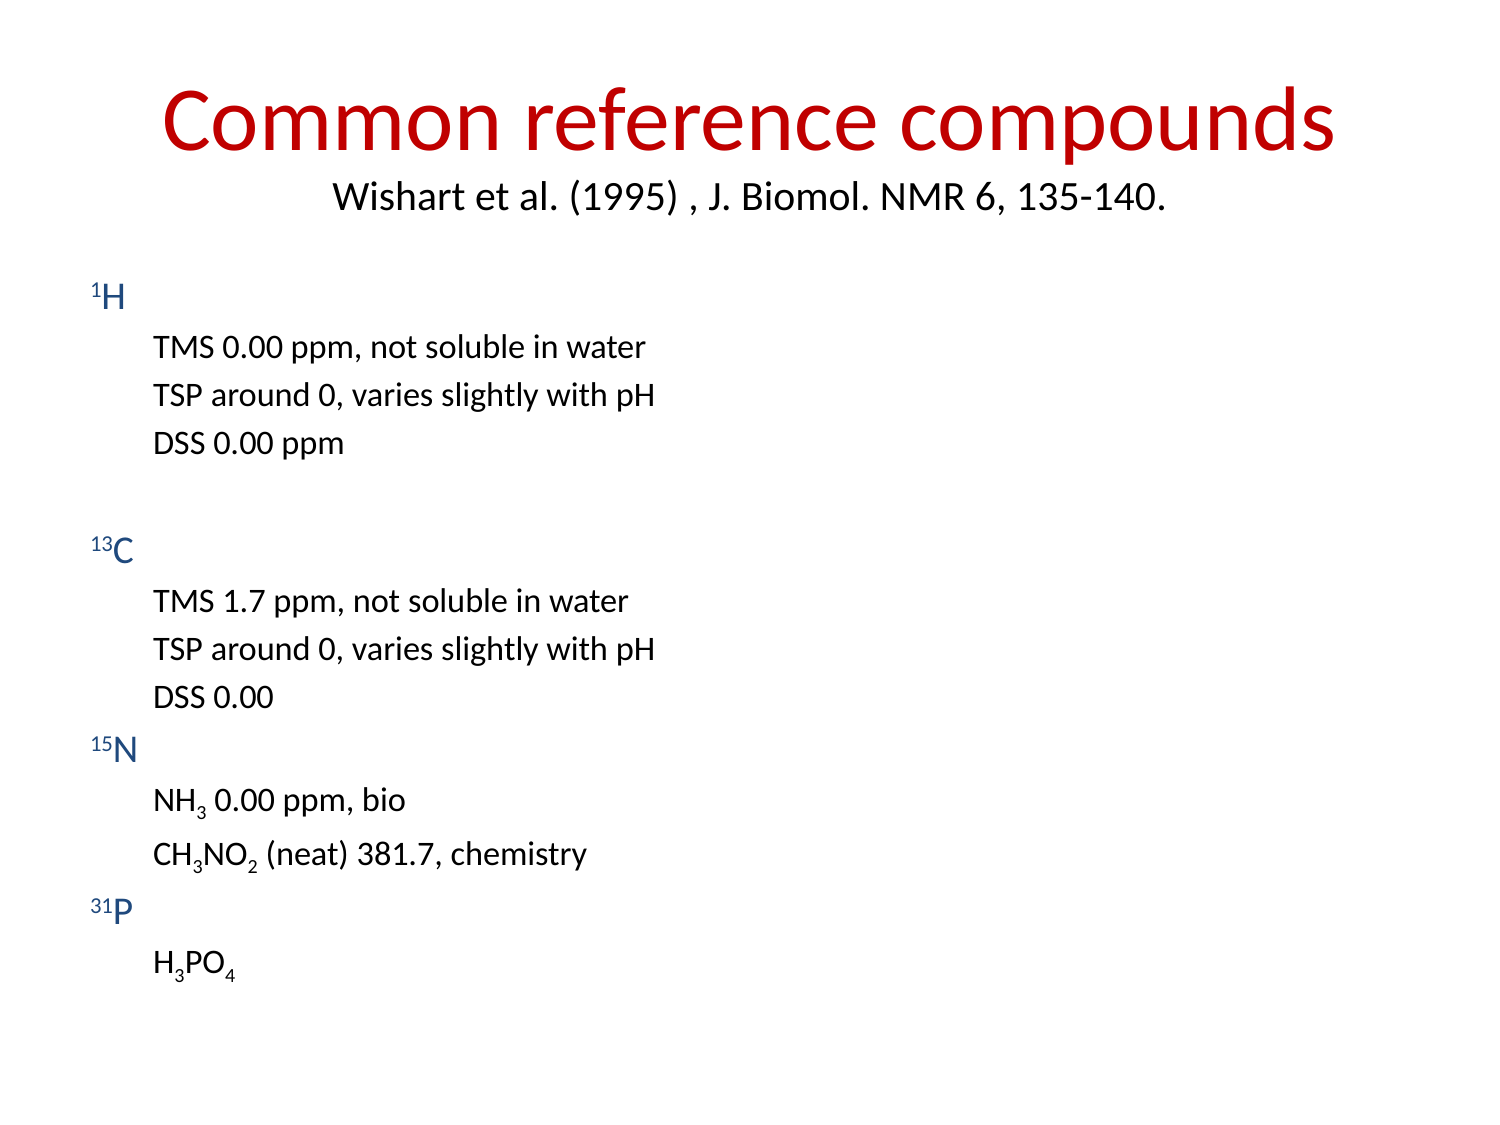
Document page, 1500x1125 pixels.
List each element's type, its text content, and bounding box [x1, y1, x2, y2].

title Common reference compounds Wishart et al. (1995) , J. Biomol. NMR 6, 135-140. [75, 45, 1425, 233]
list 1H TMS 0.00 ppm, not soluble in water TSP around 0, varies slightly with pH DSS 0.00 ppm 13C TMS 1.7 ppm, not soluble in water TSP around 0, varies slightly with pH DSS 0.00 15N NH3 0.00 ppm, bio CH3NO2 (neat) 381.7, chemistry 31P H3PO4 [75, 262, 1425, 1005]
